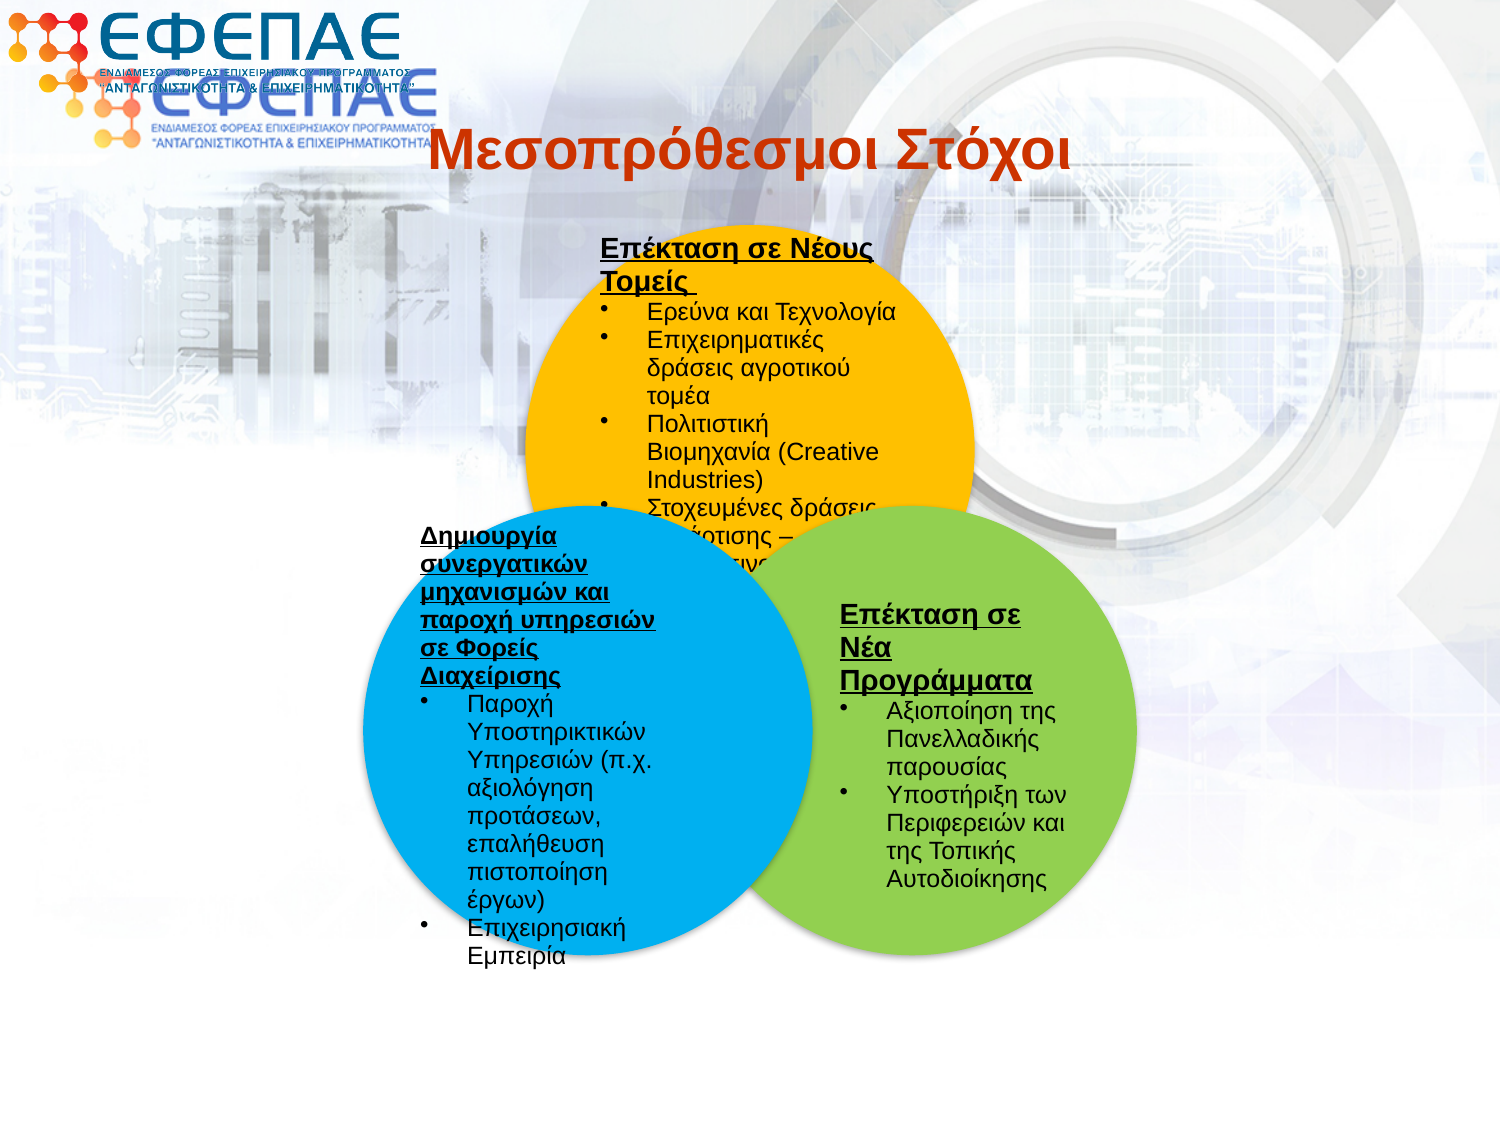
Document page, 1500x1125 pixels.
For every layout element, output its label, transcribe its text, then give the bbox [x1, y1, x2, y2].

picture [0, 0, 423, 106]
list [74, 262, 1426, 1012]
table_cell 15 [0, 0, 1500, 1125]
title Μεσοπρόθεσμοι Στόχοι [76, 105, 1424, 188]
